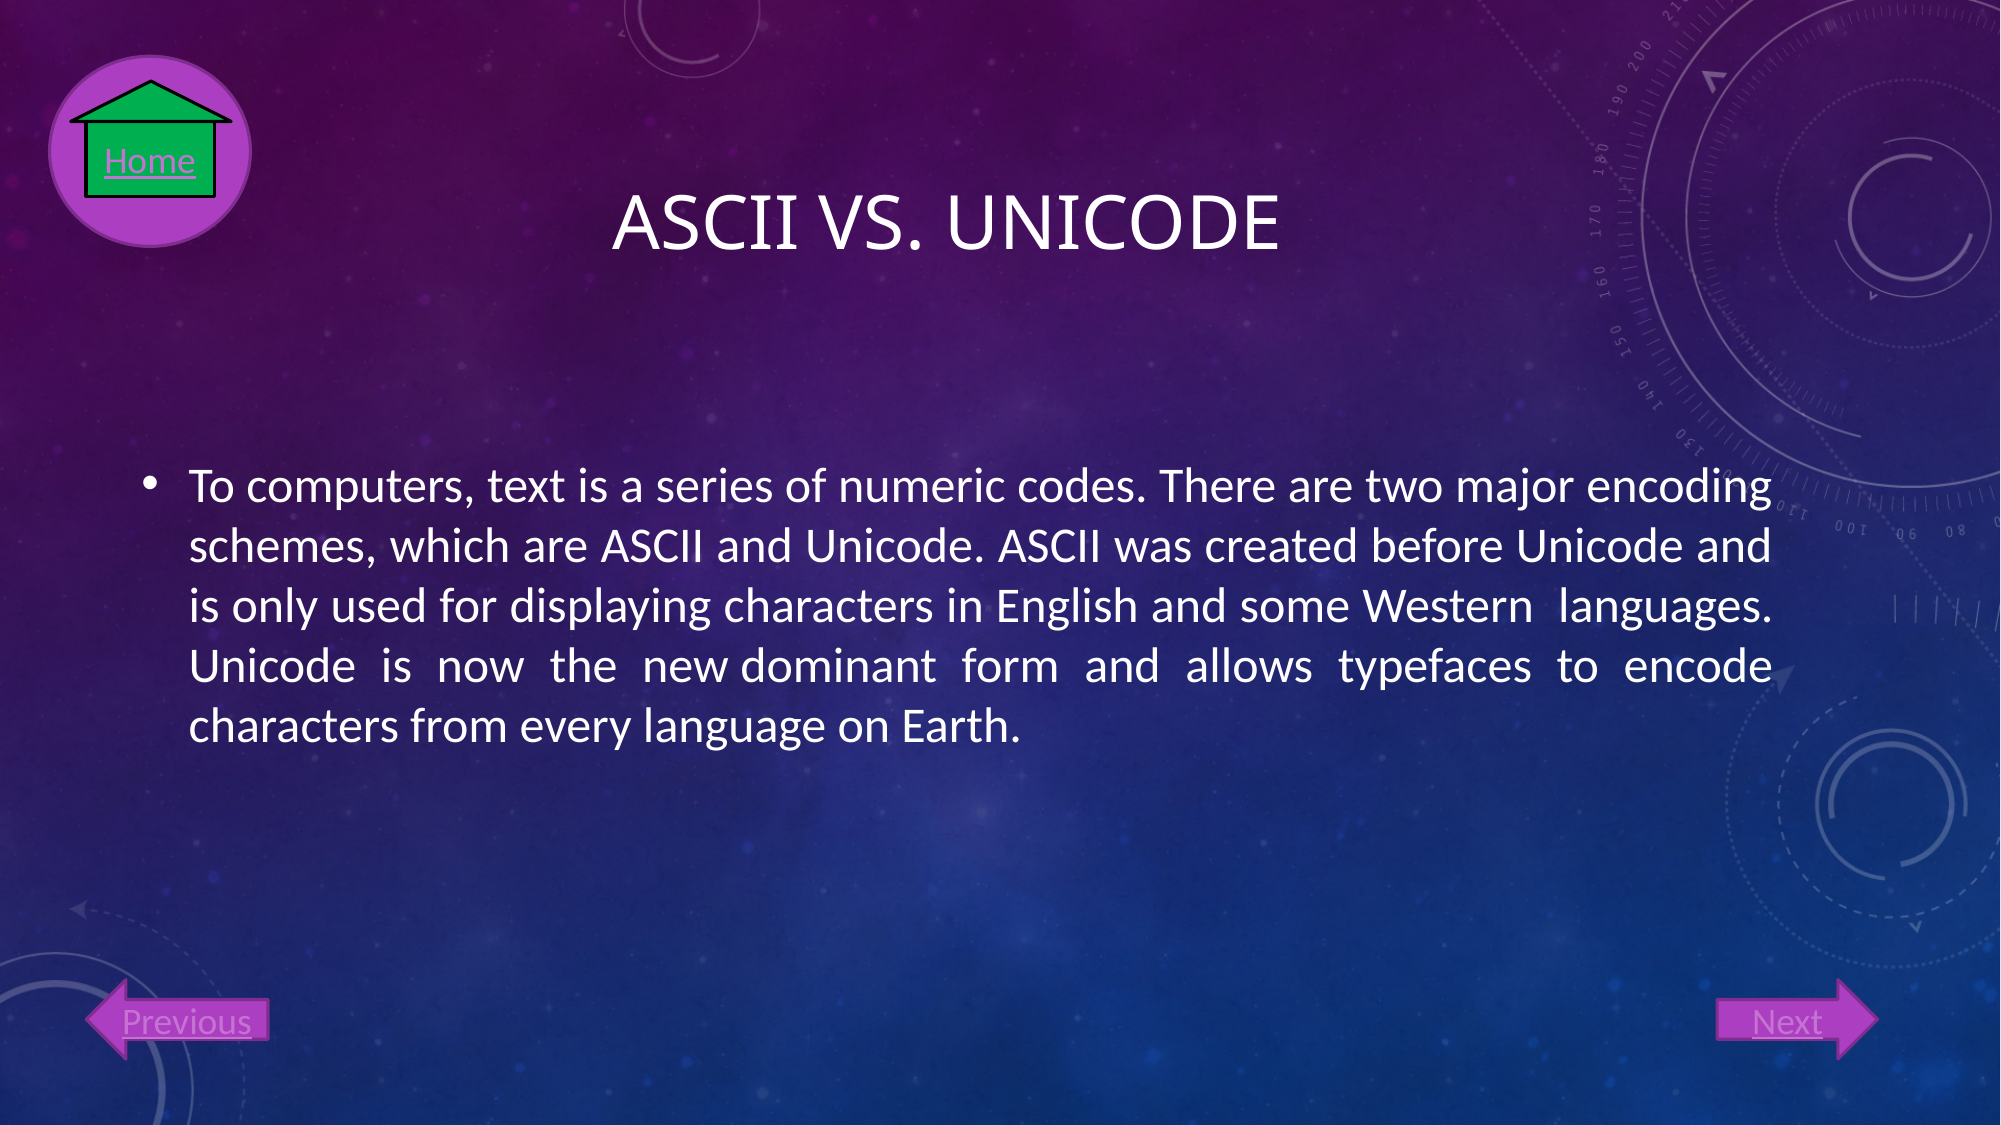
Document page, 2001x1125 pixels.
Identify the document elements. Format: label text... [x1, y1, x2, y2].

text_box Previous [85, 978, 270, 1061]
title ASCii vs. Unicode [126, 99, 1789, 329]
text_box [69, 79, 233, 124]
text_box Next [1715, 978, 1879, 1061]
list To computers, text is a series of numeric codes. There are two major encoding schemes, which are ASCII and Unicode. ASCII was created before Unicode and is only used for displaying characters in English and some Western languages. Unicode is now the new dominant form and allows typefaces to encode characters from every language on Earth. [126, 329, 1789, 875]
text_box [47, 54, 252, 248]
picture [0, 0, 2001, 1125]
text_box Home [84, 124, 216, 198]
